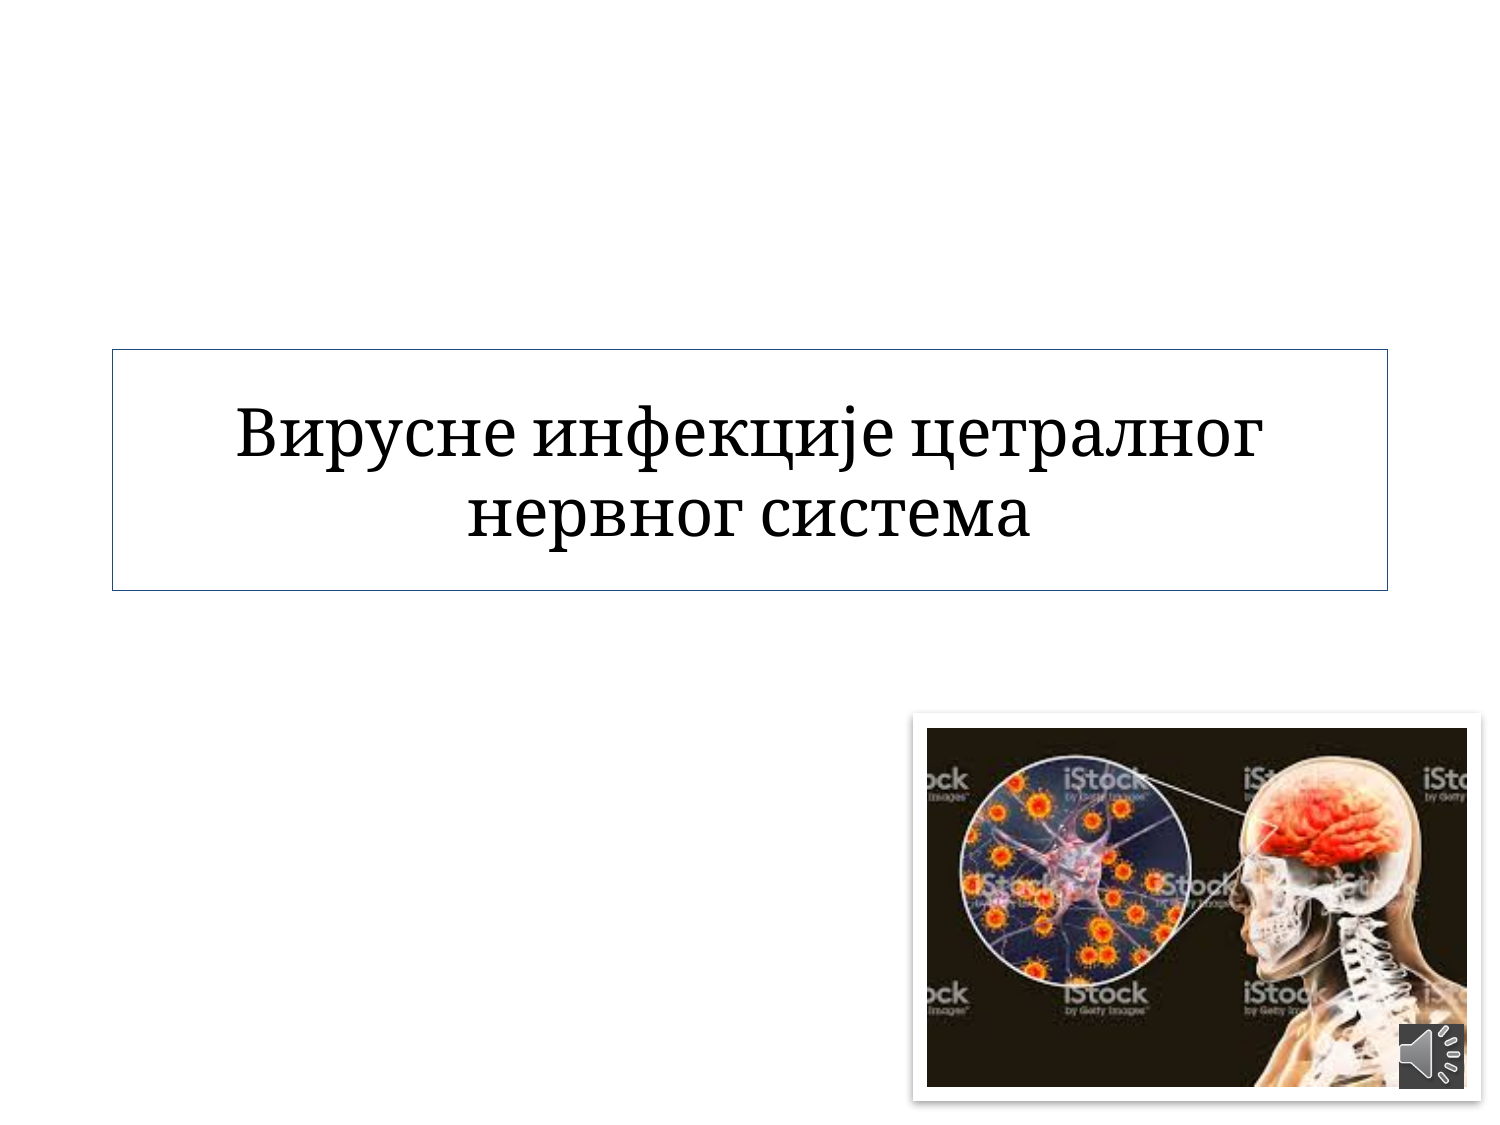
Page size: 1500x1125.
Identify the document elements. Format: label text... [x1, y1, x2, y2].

title Вирусне инфекције цетралног нервног система [112, 349, 1388, 591]
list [926, 727, 1467, 1088]
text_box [1397, 1022, 1465, 1090]
